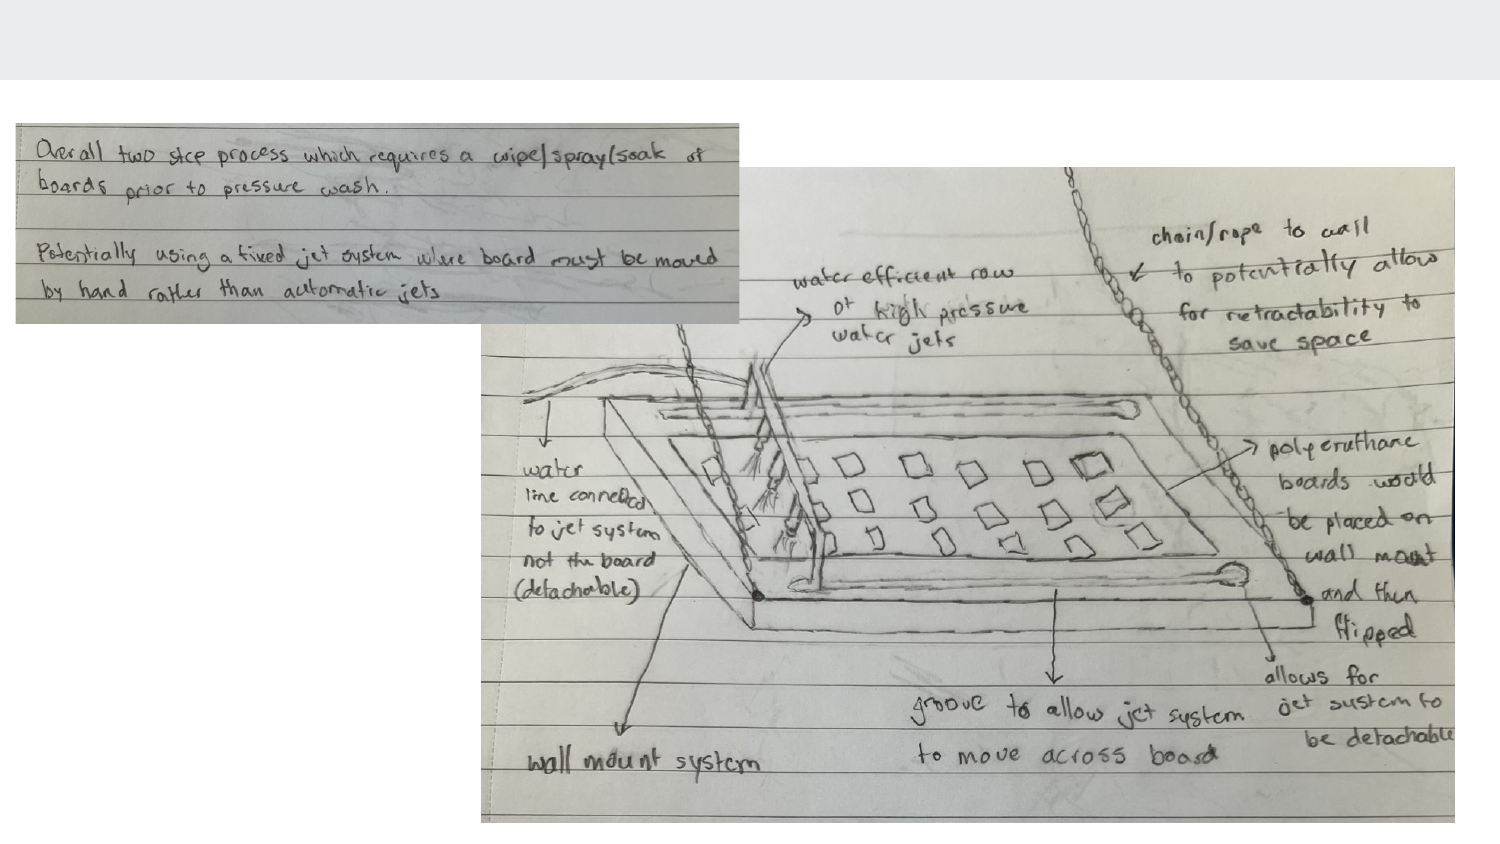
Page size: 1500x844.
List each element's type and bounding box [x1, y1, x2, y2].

picture [15, 123, 1456, 823]
